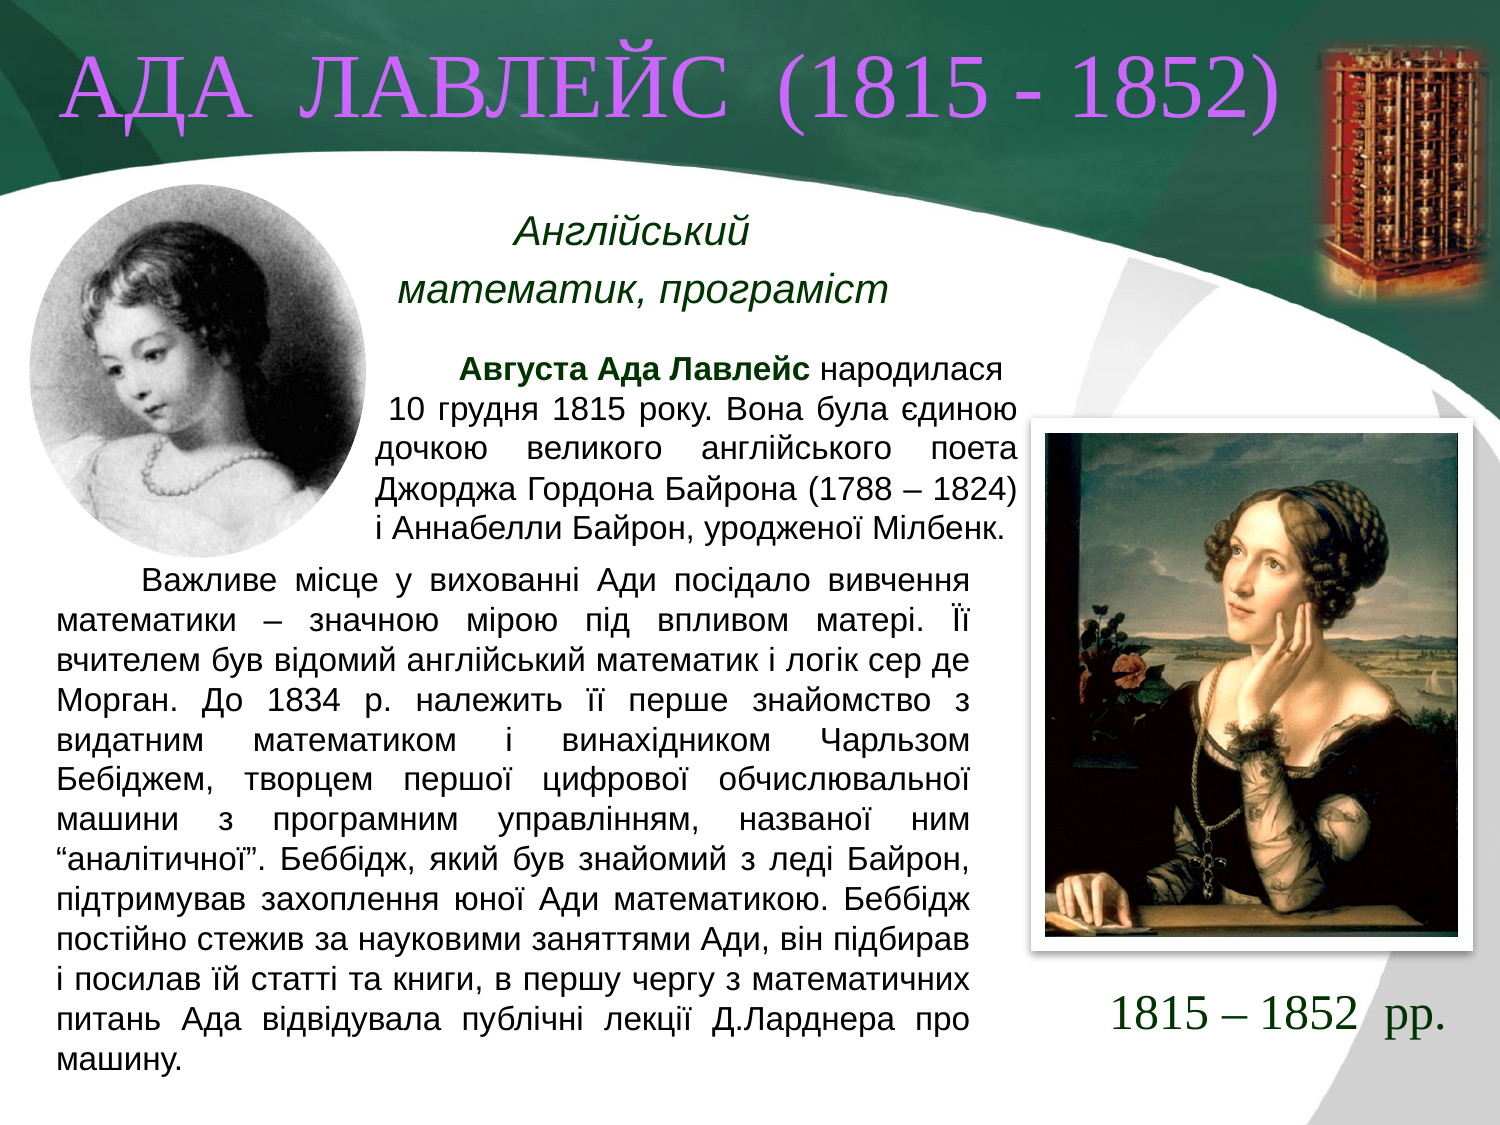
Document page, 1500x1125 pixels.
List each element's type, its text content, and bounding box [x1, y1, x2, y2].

picture [0, 0, 1500, 1125]
text_box Августа Ада Лавлейс народилася 10 грудня 1815 року. Вона була єдиною дочкою великого англійського поета Джорджа Гордона Байрона (1788 – 1824) і Аннабелли Байрон, уродженої Мілбенк. [371, 339, 1034, 554]
text_box Важливе місце у вихованні Ади посідало вивчення математики – значною мірою під впливом матері. Її вчителем був відомий англійський математик і логік сер де Морган. До 1834 р. належить її перше знайомство з видатним математиком і винахідником Чарльзом Бебіджем, творцем першої цифрової обчислювальної машини з програмним управлінням, названої ним “аналітичної”. Беббідж, який був знайомий з леді Байрон, підтримував захоплення юної Ади математикою. Беббідж постійно стежив за науковими заняттями Ади, він підбирав і посилав їй статті та книги, в першу чергу з математичних питань Ада відвідувала публічні лекції Д.Ларднера про машину. [41, 550, 987, 1085]
title АДА ЛАВЛЕЙС (1815 - 1852) [0, 0, 1389, 163]
text_box 1815 – 1852 рр. [1057, 964, 1471, 1059]
text_box Англійський математик, програміст [371, 196, 1022, 327]
